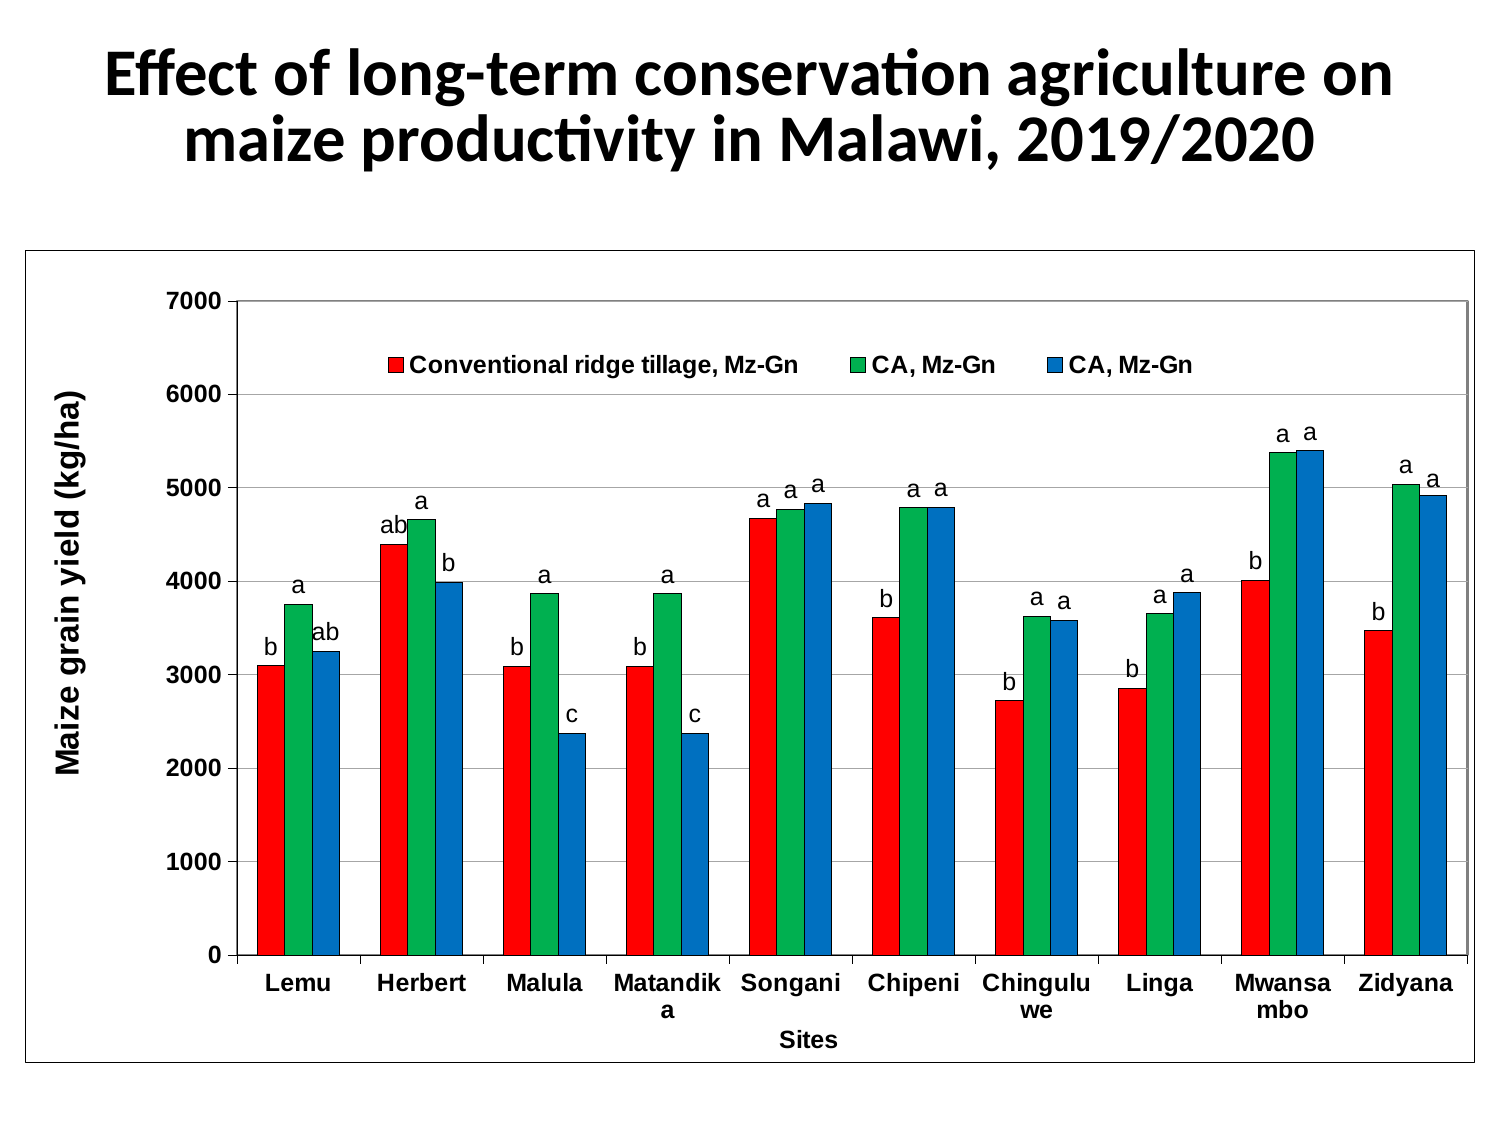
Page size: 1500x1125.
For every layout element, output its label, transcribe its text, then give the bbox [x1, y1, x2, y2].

subtitle Effect of long-term conservation agriculture on maize productivity in Malawi, 2019/2020 [81, 37, 1419, 225]
chart [24, 249, 1476, 1063]
